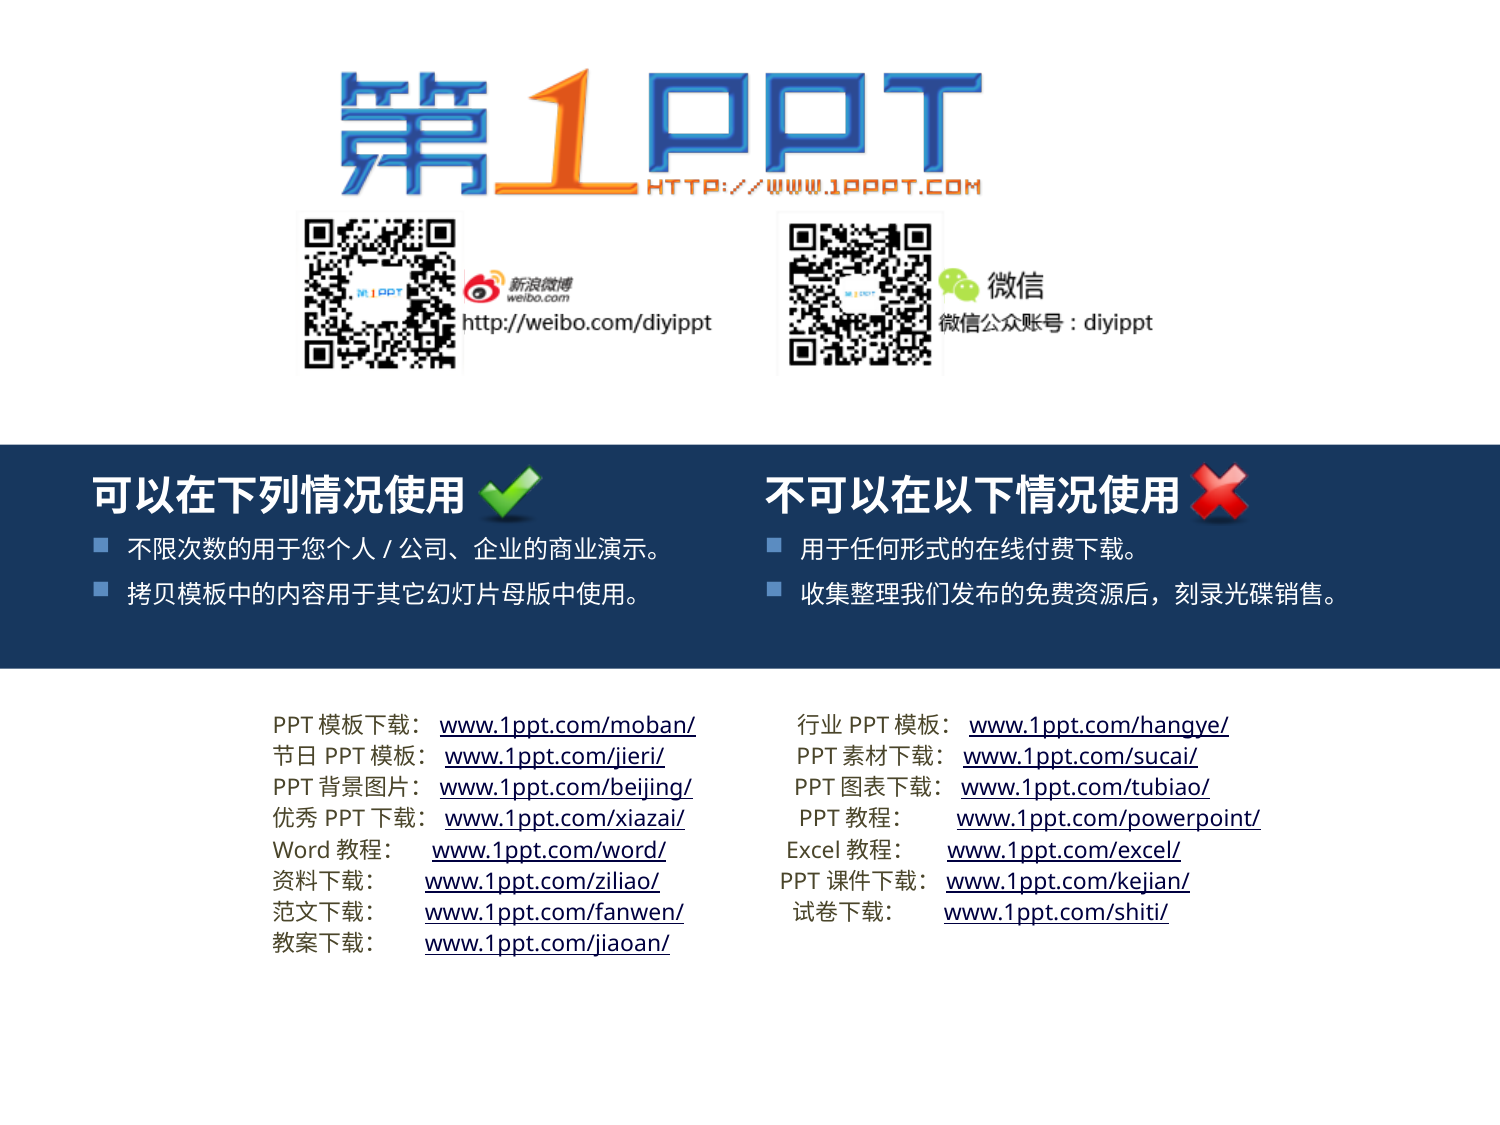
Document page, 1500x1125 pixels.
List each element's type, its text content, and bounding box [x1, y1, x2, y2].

text_box 不可以在以下情况使用 用于任何形式的在线付费下载。 收集整理我们发布的免费资源后，刻录光碟销售。 [750, 460, 1424, 715]
text_box PPT模板下载：www.1ppt.com/moban/ 行业PPT模板：www.1ppt.com/hangye/ 节日PPT模板：www.1ppt.com/jieri/ PPT素材下载：www.1ppt.com/sucai/ PPT背景图片：www.1ppt.com/beijing/ PPT图表下载：www.1ppt.com/tubiao/ 优秀PPT下载：www.1ppt.com/xiazai/ PPT教程： www.1ppt.com/powerpoint/ Word教程： www.1ppt.com/word/ Excel教程： www.1ppt.com/excel/ 资料下载： www.1ppt.com/ziliao/ PPT课件下载：www.1ppt.com/kejian/ 范文下载： www.1ppt.com/fanwen/ 试卷下载： www.1ppt.com/shiti/ 教案下载： www.1ppt.com/jiaoan/ [256, 715, 1319, 990]
picture [1186, 460, 1252, 526]
picture [270, 56, 1187, 377]
text_box [0, 444, 1500, 669]
picture [478, 460, 544, 526]
text_box 可以在下列情况使用 不限次数的用于您个人/公司、企业的商业演示。 拷贝模板中的内容用于其它幻灯片母版中使用。 [76, 460, 750, 727]
